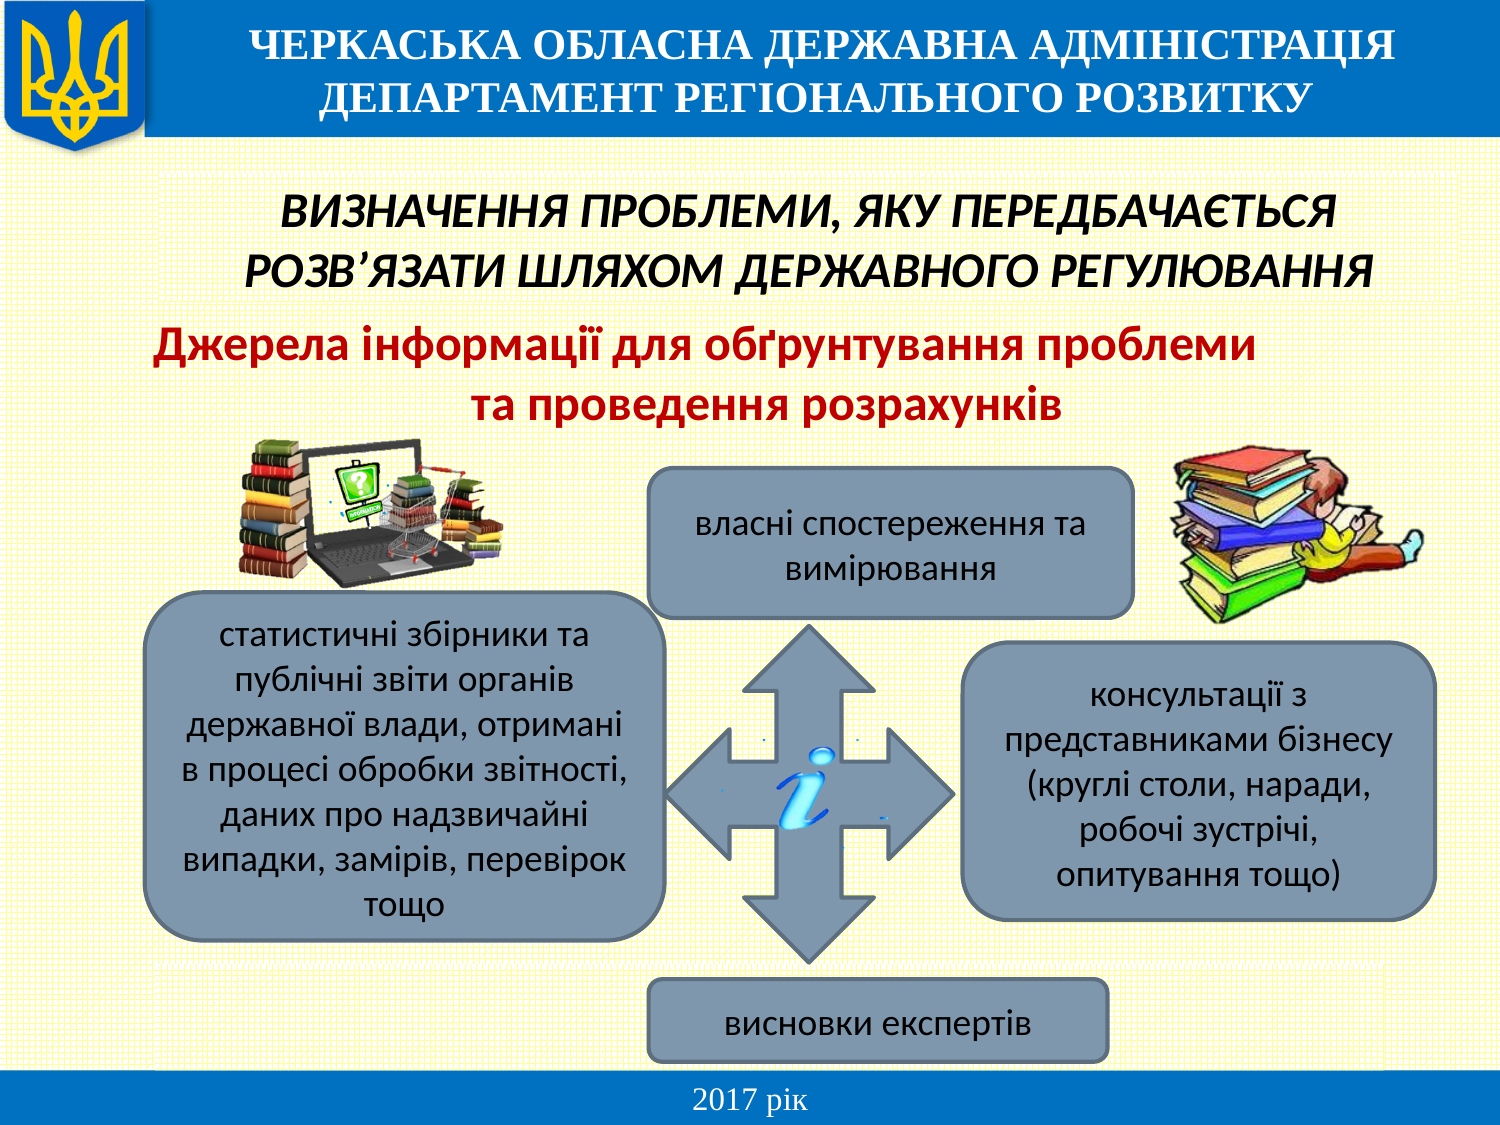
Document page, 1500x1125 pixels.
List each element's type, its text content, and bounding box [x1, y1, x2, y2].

text_box [742, 879, 876, 965]
title ЧЕРКАСЬКА ОБЛАСНА ДЕРЖАВНА АДМІНІСТРАЦІЯ ДЕПАРТАМЕНТ РЕГІОНАЛЬНОГО РОЗВИТКУ [153, 0, 1500, 138]
picture [1, 0, 147, 153]
text_box ВИЗНАЧЕННЯ ПРОБЛЕМИ, ЯКУ ПЕРЕДБАЧАЄТЬСЯ РОЗВ’ЯЗАТИ ШЛЯХОМ ДЕРЖАВНОГО РЕГУЛЮВАННЯ [159, 172, 1459, 302]
text_box статистичні збірники та публічні звіти органів державної влади, отримані в процесі обробки звітності, даних про надзвичайні випадки, замірів, перевірок тощо [142, 590, 667, 943]
picture [218, 390, 516, 601]
picture [707, 718, 922, 870]
list Джерела інформації для обґрунтування проблеми та проведення розрахунків [53, 302, 1483, 1038]
picture [1136, 385, 1459, 627]
text_box висновки експертів [646, 977, 1110, 1064]
text_box власні спостереження та вимірювання [646, 465, 1131, 621]
text_box [155, 1038, 1384, 1071]
text_box [927, 764, 956, 824]
text_box консультації з представниками бізнесу (круглі столи, наради, робочі зустрічі, опитування тощо) [960, 640, 1438, 923]
text_box [742, 623, 876, 717]
text_box [667, 753, 702, 835]
list 2017 рік [0, 1070, 1500, 1125]
